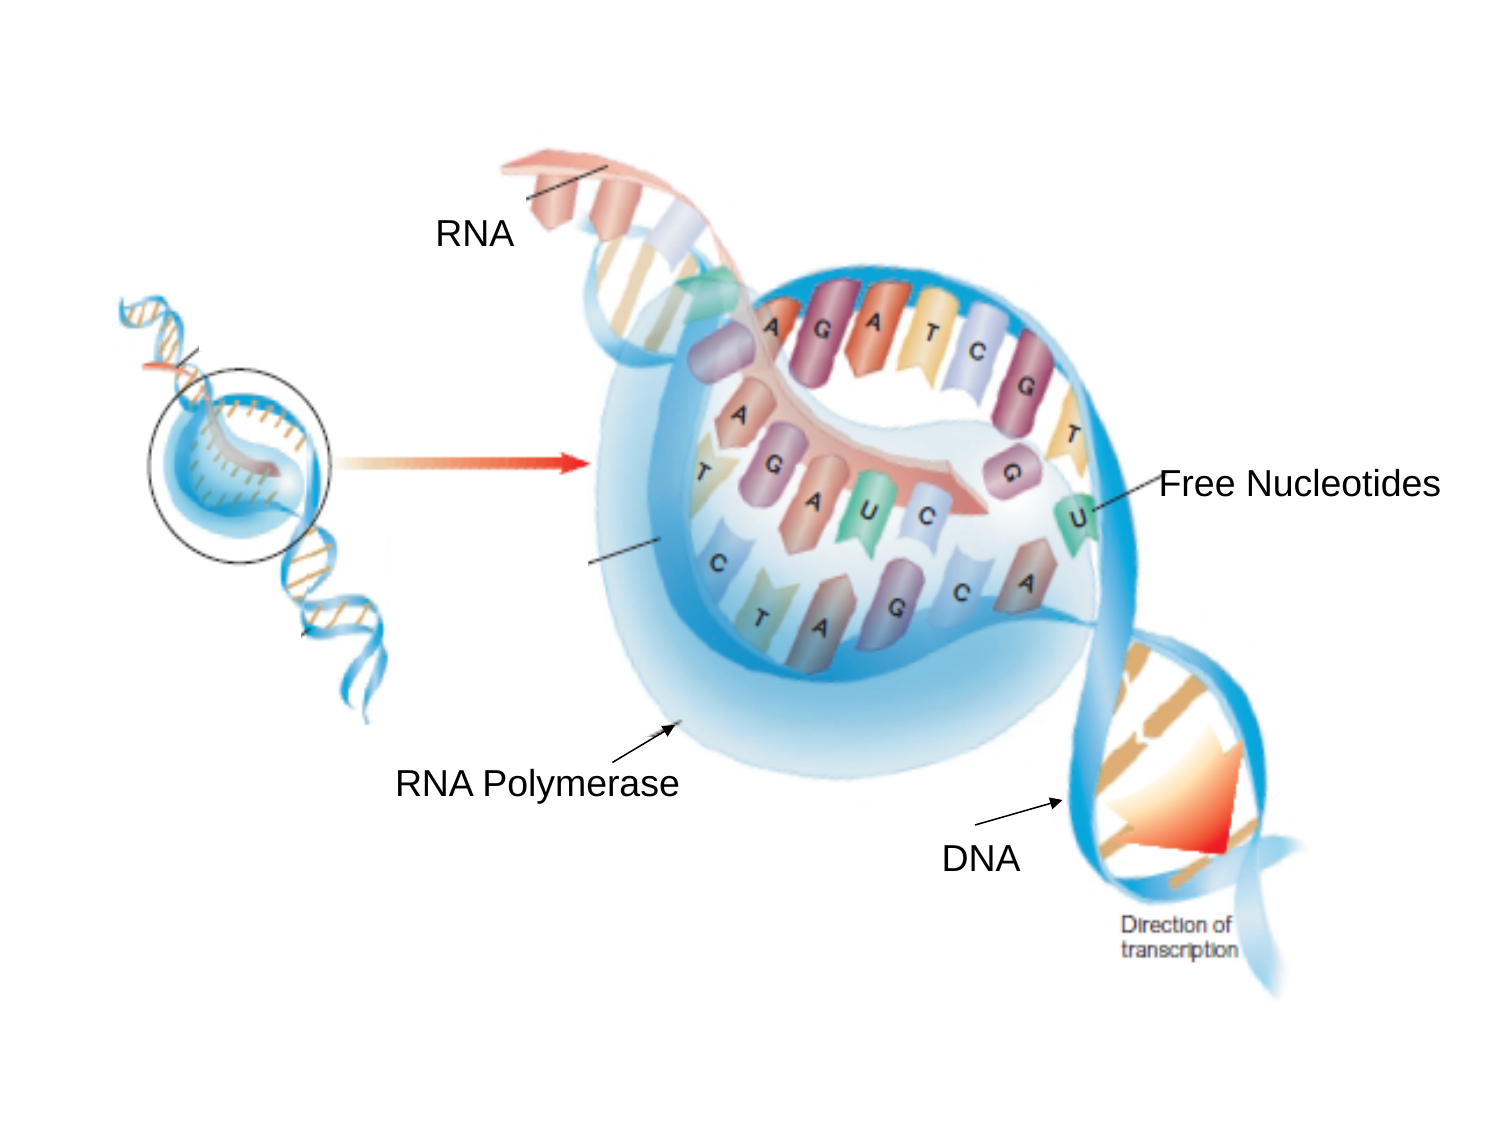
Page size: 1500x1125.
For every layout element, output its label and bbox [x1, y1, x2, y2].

picture [49, 99, 1451, 1026]
